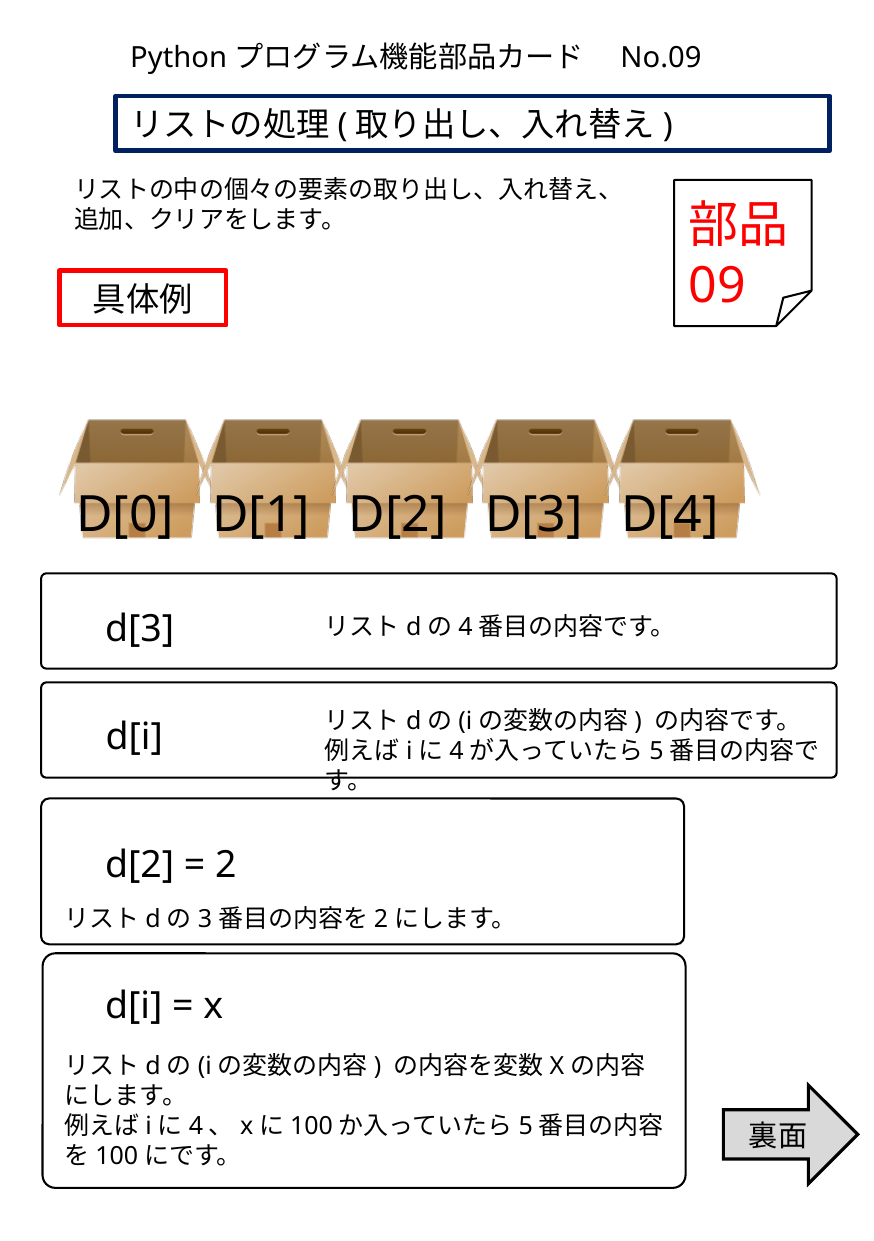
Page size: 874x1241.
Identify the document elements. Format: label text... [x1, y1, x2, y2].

text_box リストの中の個々の要素の取り出し、入れ替え、追加、クリアをします。 [59, 166, 641, 241]
text_box [40, 572, 838, 670]
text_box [51, 345, 763, 550]
text_box 具体例 [59, 270, 227, 326]
text_box [40, 681, 838, 779]
text_box 裏面 [722, 1082, 860, 1187]
text_box d[i] = x [90, 973, 367, 1034]
text_box d[2] = 2 [90, 832, 367, 893]
text_box Pythonプログラム機能部品カード No.09 [115, 31, 849, 81]
text_box [41, 952, 687, 1189]
text_box d[i] [90, 704, 368, 765]
text_box リストの処理(取り出し、入れ替え) [115, 96, 830, 151]
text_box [674, 179, 837, 327]
text_box d[3] [90, 596, 367, 656]
text_box [40, 797, 686, 946]
text_box リストdの(iの変数の内容) の内容です。 例えばiに4が入っていたら5番目の内容です。 [310, 777, 837, 802]
